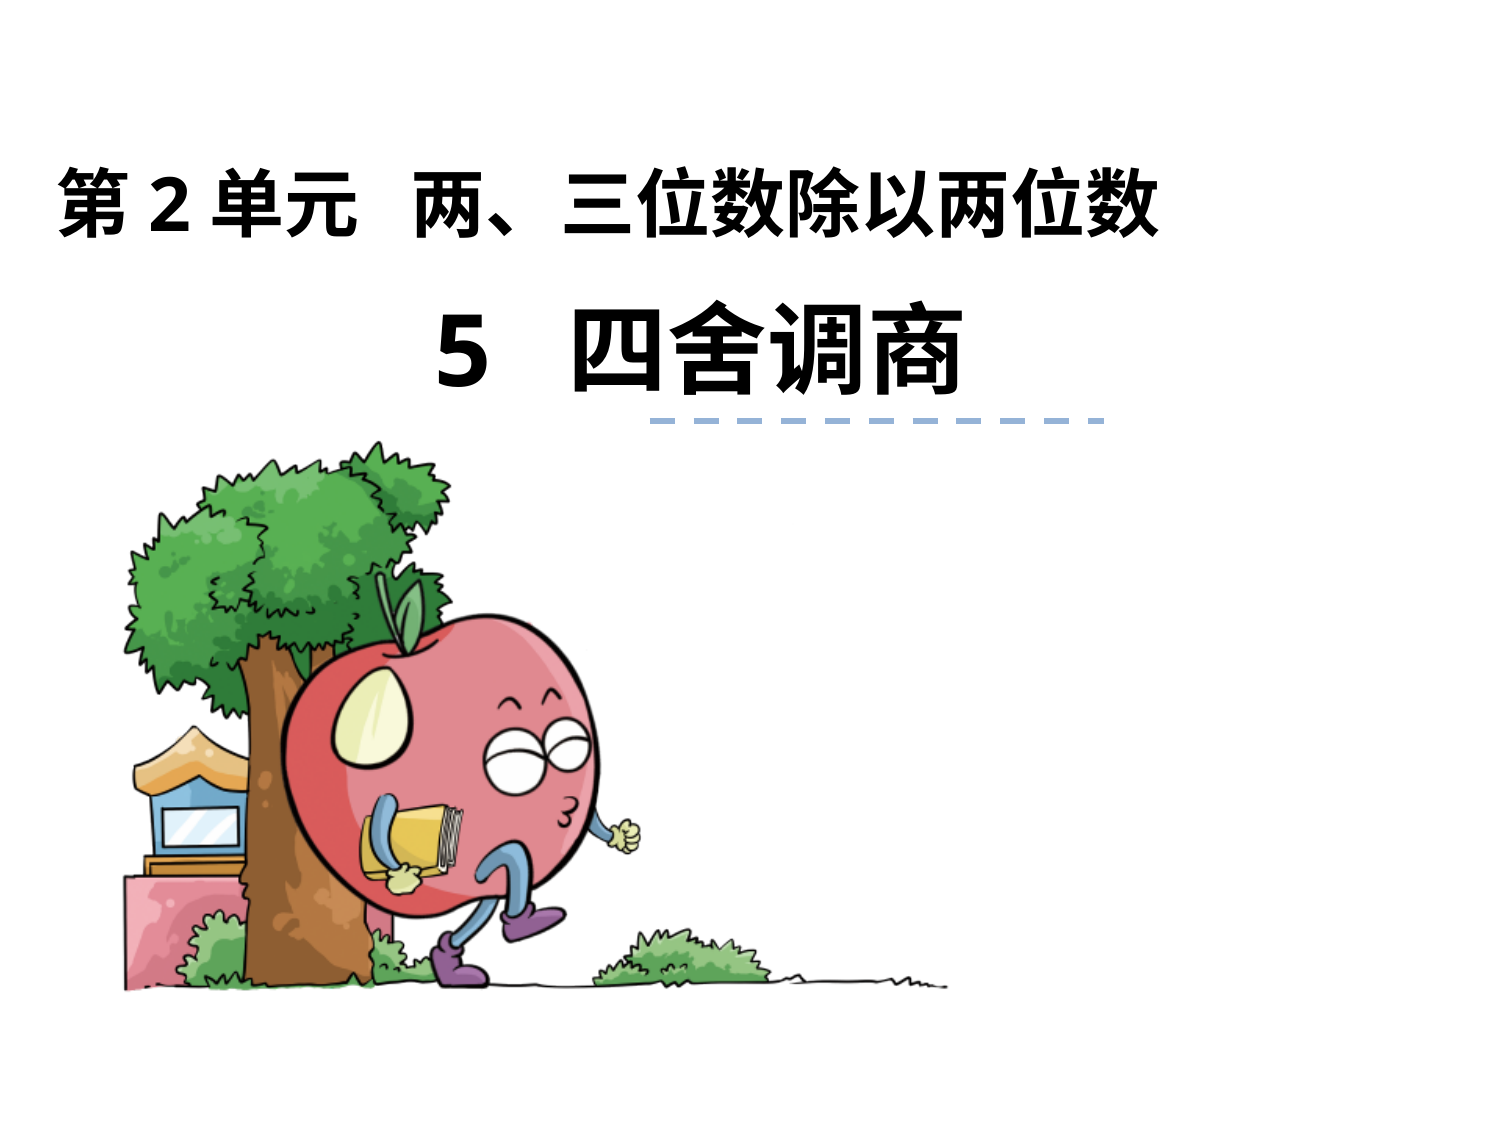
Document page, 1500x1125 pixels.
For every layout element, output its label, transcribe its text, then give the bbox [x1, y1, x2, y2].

picture [111, 432, 961, 1011]
text_box 第2单元 两、三位数除以两位数 [41, 148, 1282, 254]
text_box 5 四舍调商 [419, 278, 1105, 414]
